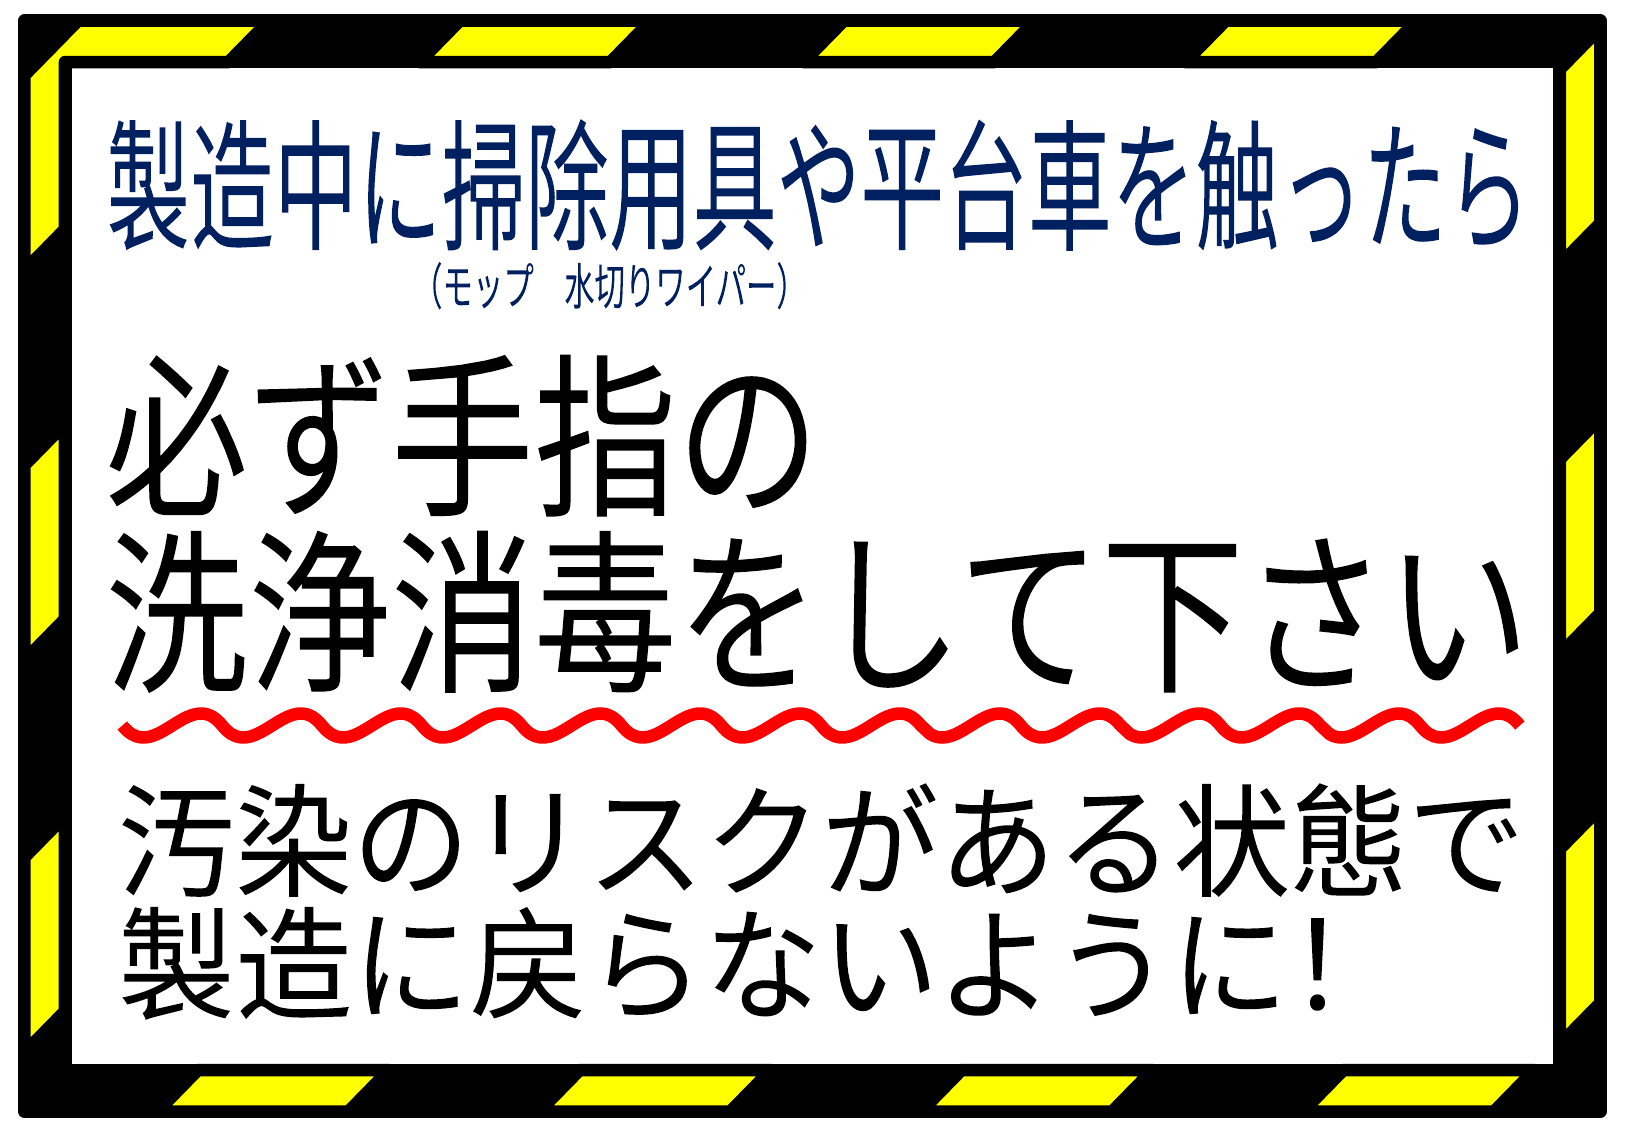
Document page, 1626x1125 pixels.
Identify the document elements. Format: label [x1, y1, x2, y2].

text_box [24, 20, 1601, 1112]
